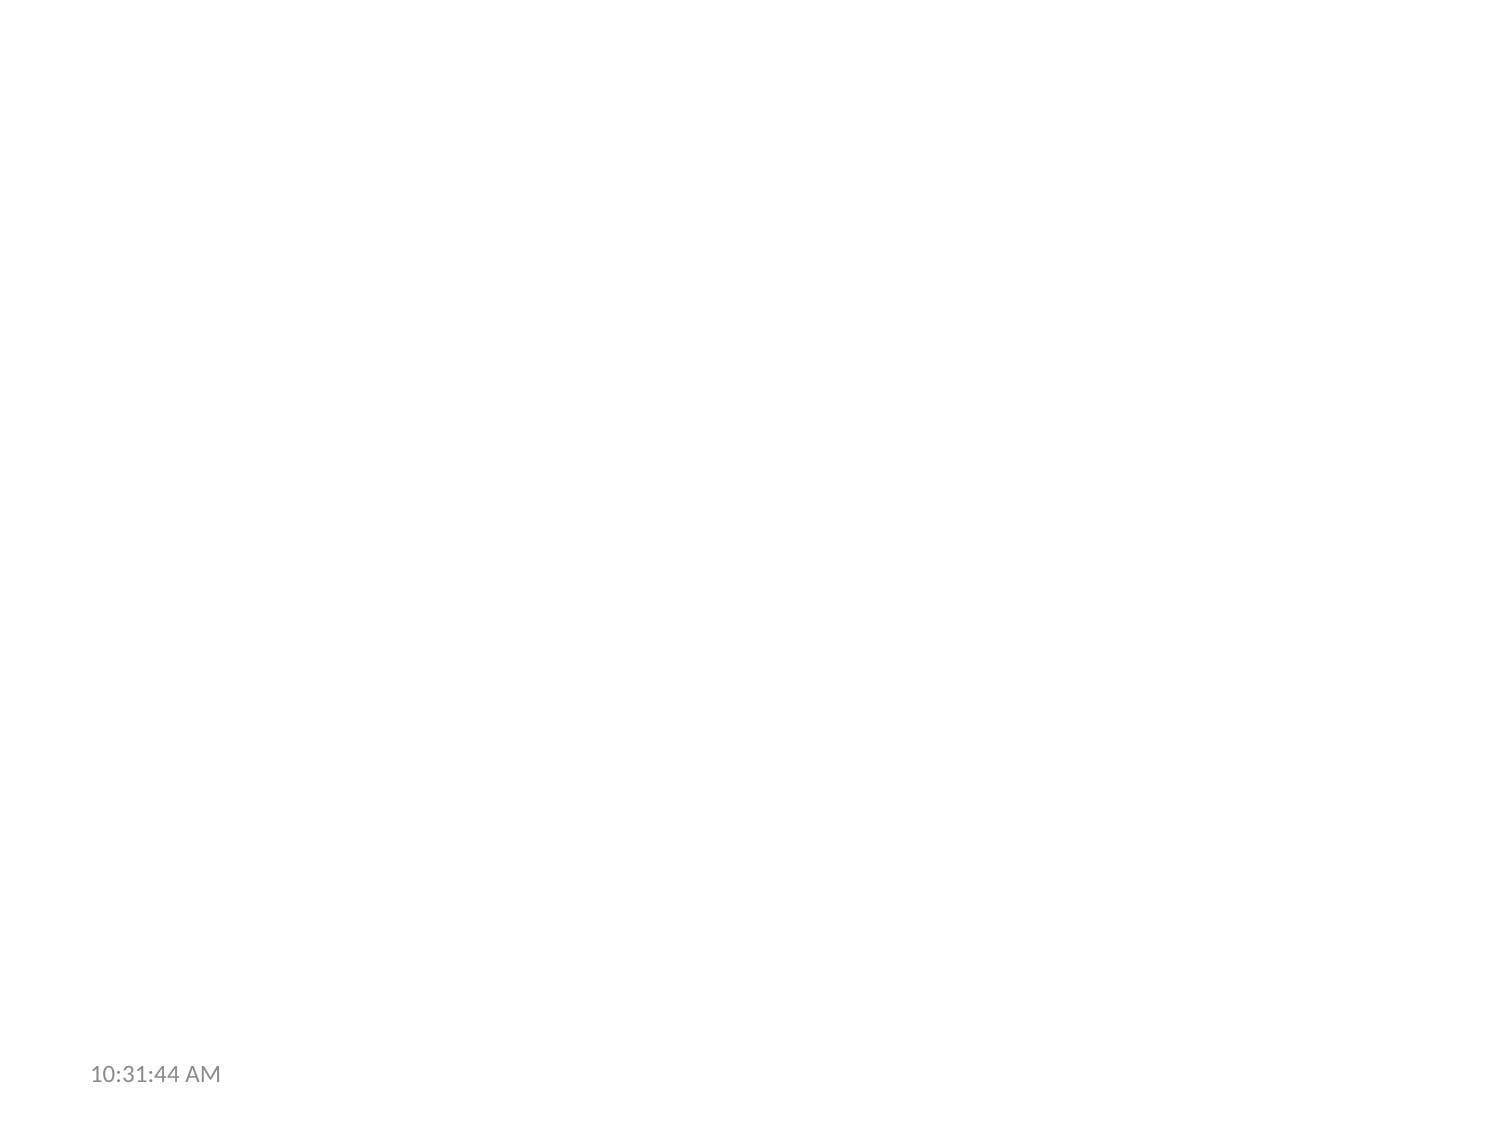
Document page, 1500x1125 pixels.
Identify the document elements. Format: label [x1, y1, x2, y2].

slide_number [75, 1042, 425, 1103]
